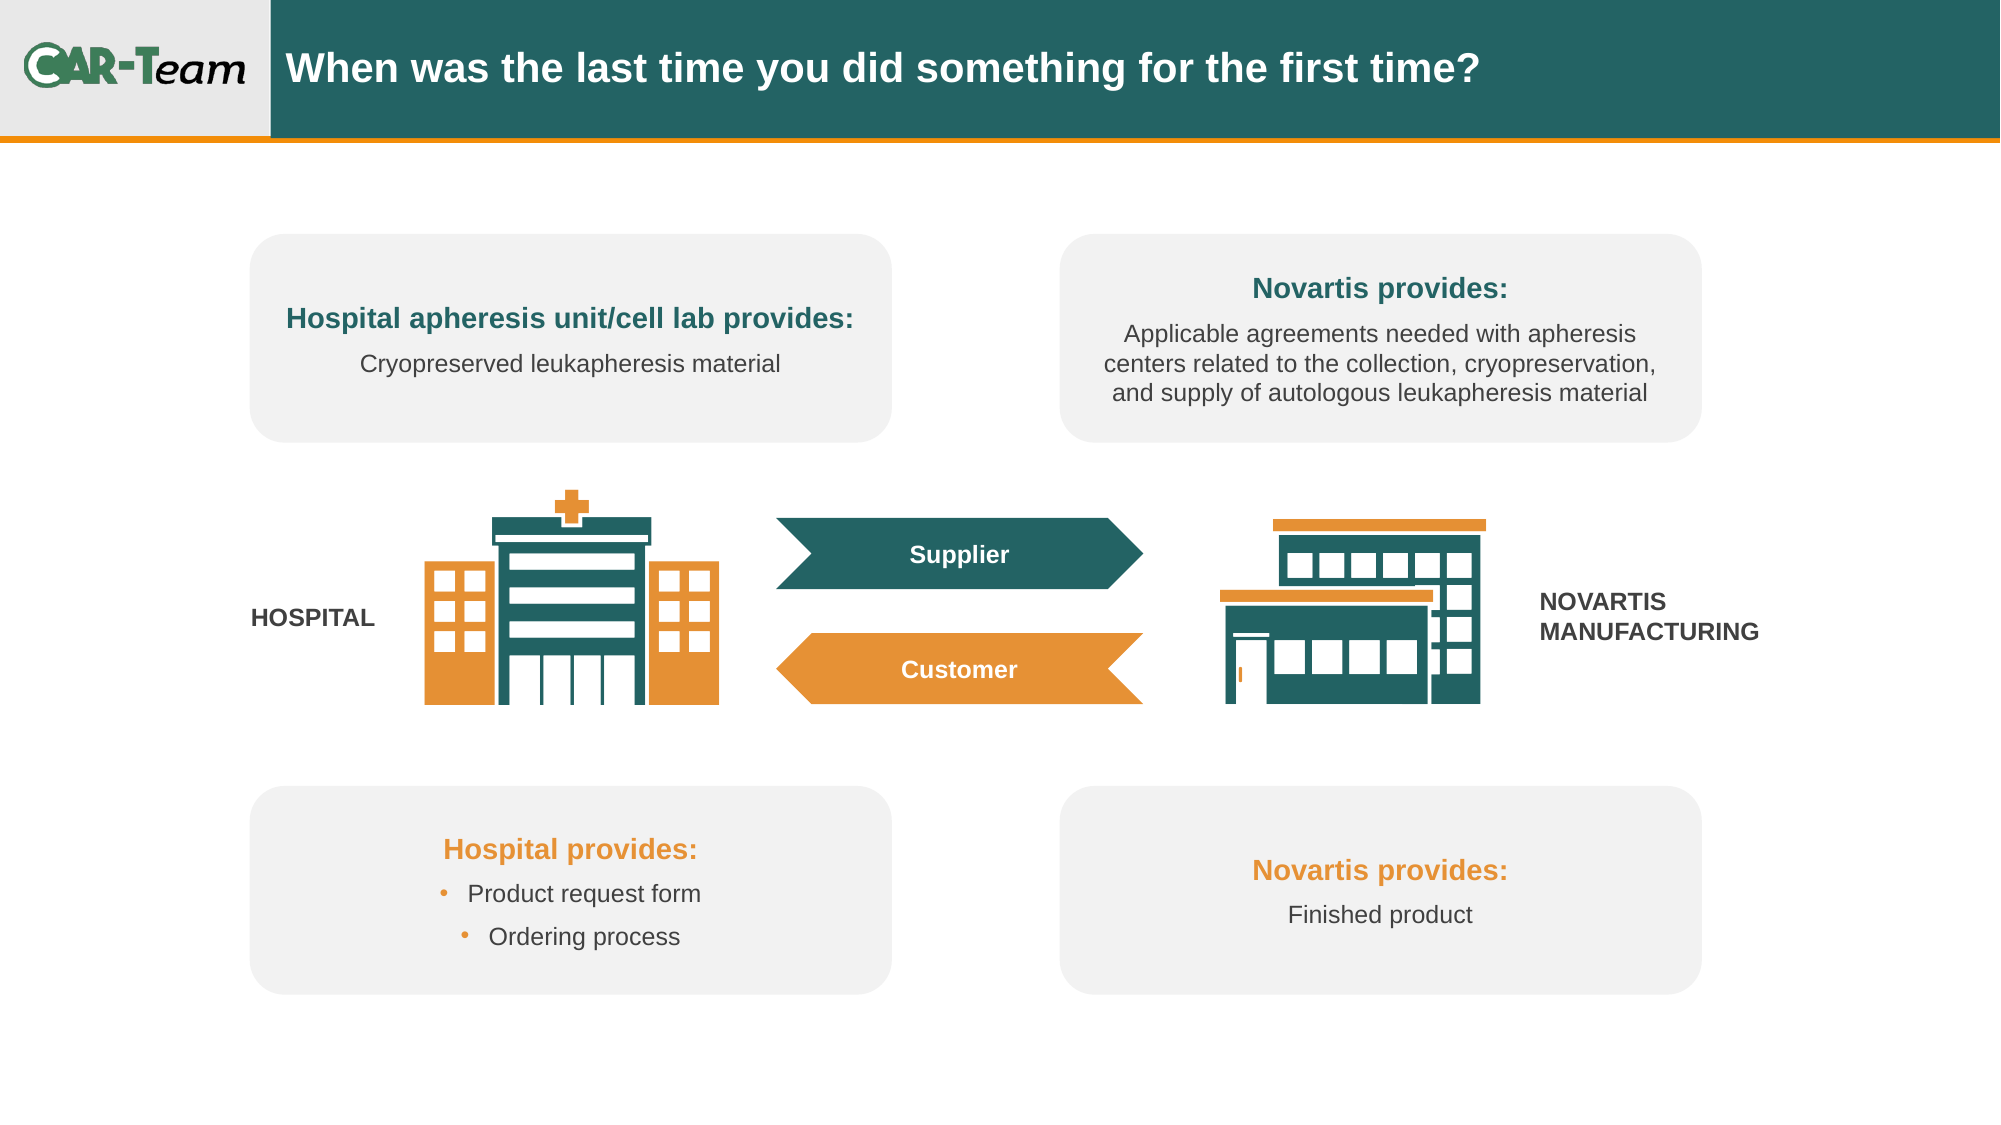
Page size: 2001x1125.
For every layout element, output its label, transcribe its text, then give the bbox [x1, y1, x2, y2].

picture [1155, 467, 1559, 733]
text_box Novartis provides: Applicable agreements needed with apheresis centers related to the collection, cryopreservation, and supply of autologous leukapheresis material [1058, 232, 1703, 444]
text_box NOVARTIS MANUFACTURING [1559, 578, 1775, 654]
text_box Hospital apheresis unit/cell lab provides: Cryopreserved leukapheresis material [248, 232, 893, 444]
text_box Novartis provides: Finished product [1058, 784, 1703, 996]
text_box Hospital provides: Product request form Ordering process [248, 784, 893, 996]
text_box Customer [774, 632, 1146, 706]
picture [368, 471, 773, 705]
title When was the last time you did something for the first time? [270, 0, 1883, 139]
text_box HOSPITAL [235, 593, 368, 639]
text_box Supplier [773, 516, 1145, 591]
picture [24, 42, 245, 88]
